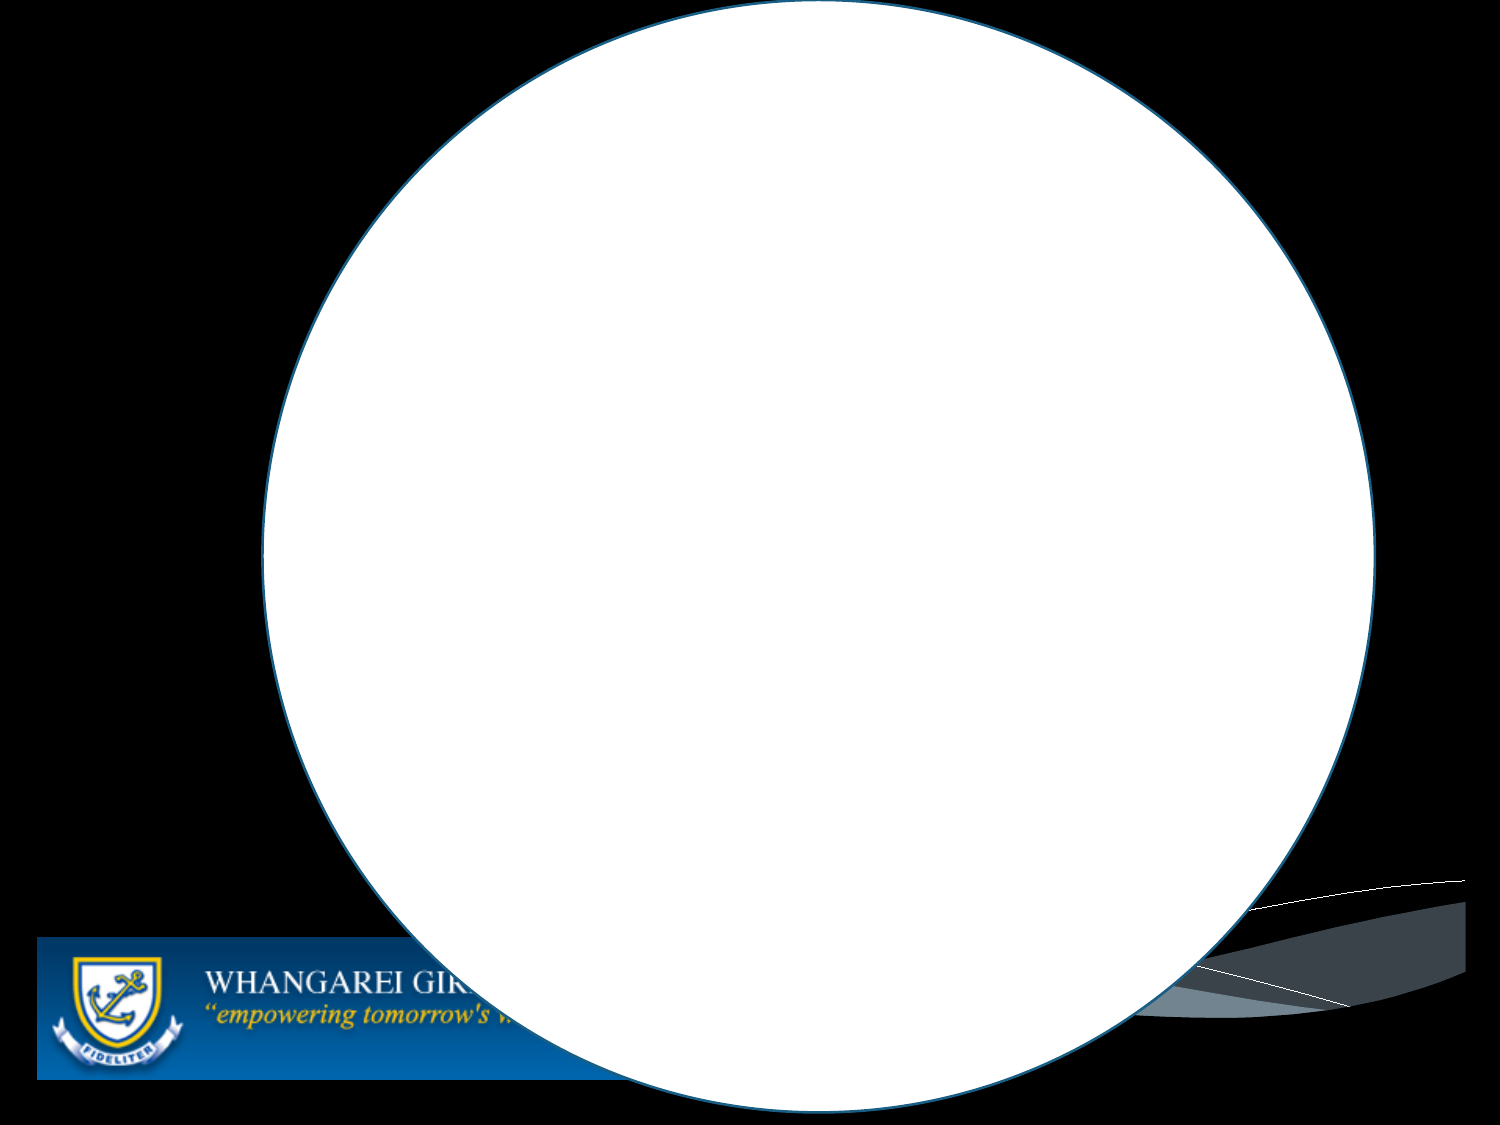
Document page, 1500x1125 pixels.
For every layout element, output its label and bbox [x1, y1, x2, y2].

text_box [261, 0, 1377, 1114]
picture [37, 937, 754, 1080]
